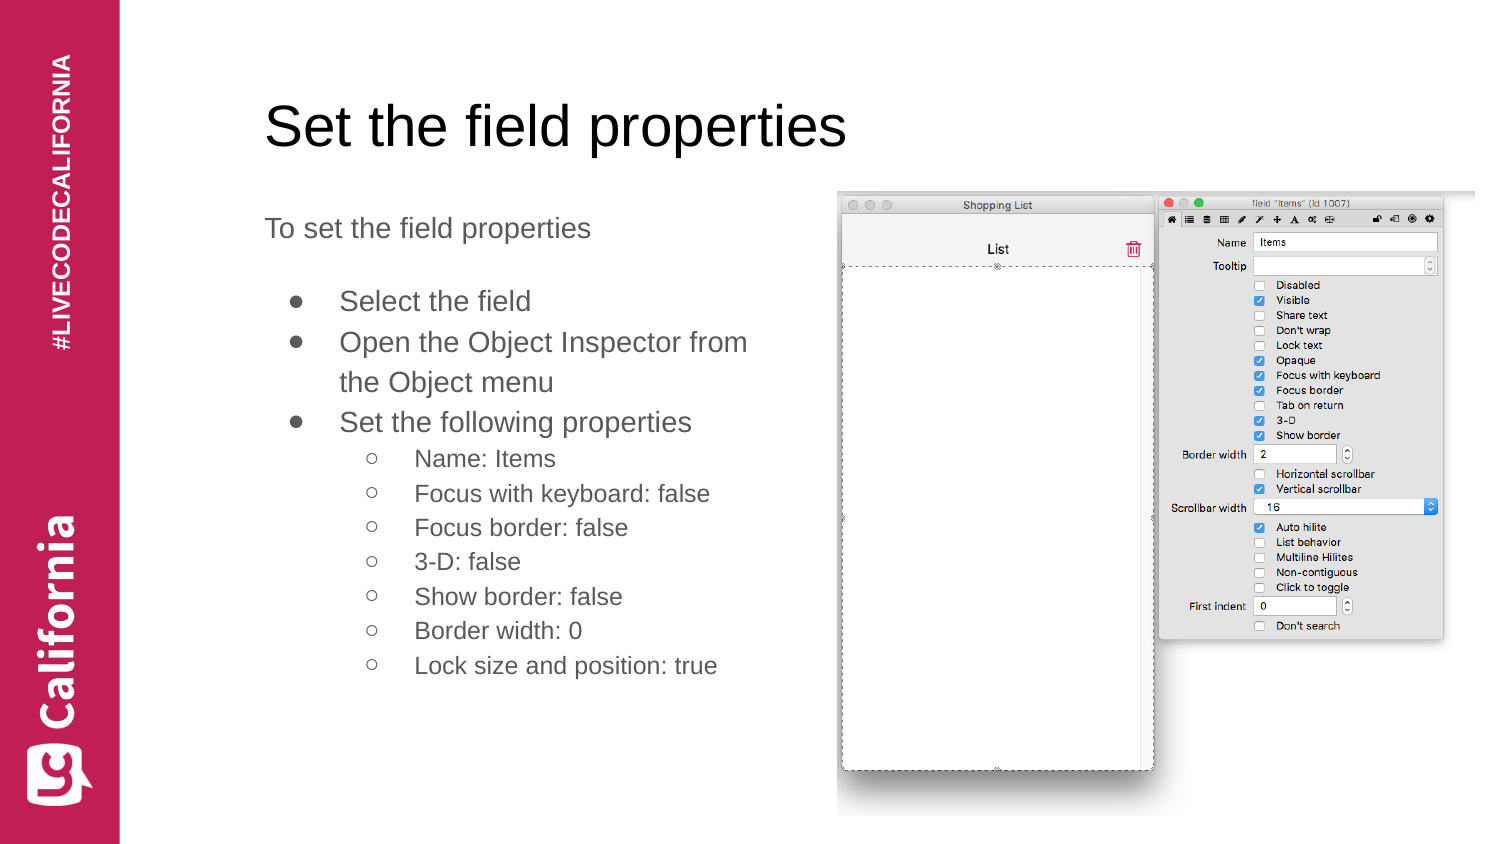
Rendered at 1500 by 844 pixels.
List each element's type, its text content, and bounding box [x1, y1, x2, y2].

title Set the field properties [249, 72, 1417, 167]
list To set the field properties Select the field Open the Object Inspector from the Object menu Set the following properties Name: Items Focus with keyboard: false Focus border: false 3-D: false Show border: false Border width: 0 Lock size and position: true [249, 189, 813, 750]
picture [837, 191, 1476, 817]
picture [0, 0, 120, 844]
